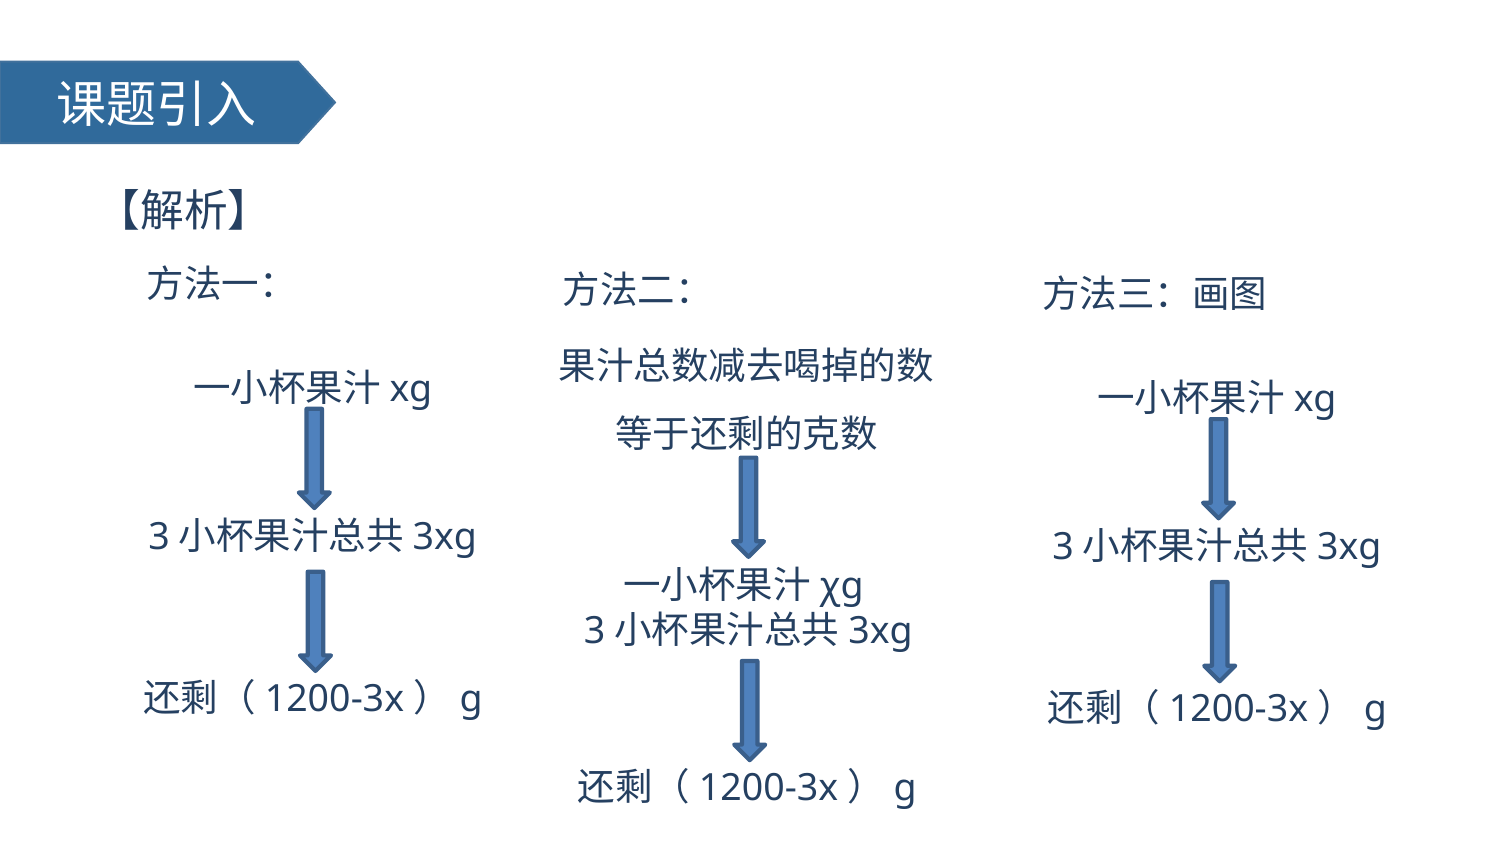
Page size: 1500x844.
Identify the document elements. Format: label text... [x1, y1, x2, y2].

text_box 方法一： [135, 253, 352, 311]
text_box 一小杯果汁xg [181, 335, 444, 415]
text_box [1202, 579, 1238, 678]
text_box 一小杯果汁χg 3小杯果汁总共3xg [572, 555, 924, 657]
text_box 3小杯果汁总共3xg [1041, 516, 1393, 573]
text_box 课题引入 [0, 61, 335, 144]
text_box 果汁总数减去喝掉的数等于还剩的克数 [543, 313, 950, 461]
text_box 方法二： [551, 260, 804, 313]
text_box 还剩（1200-3x）g [566, 757, 928, 814]
text_box 一小杯果汁xg [1086, 345, 1348, 425]
text_box 3小杯果汁总共3xg [137, 506, 489, 563]
text_box 方法三：画图 [1030, 264, 1371, 321]
text_box [1201, 417, 1237, 521]
text_box 还剩（1200-3x）g [1036, 678, 1398, 735]
text_box [731, 455, 766, 559]
text_box 【解析】 [85, 176, 284, 241]
text_box [298, 569, 333, 668]
text_box [296, 406, 332, 511]
text_box [732, 658, 768, 757]
text_box 还剩（1200-3x）g [132, 668, 494, 725]
